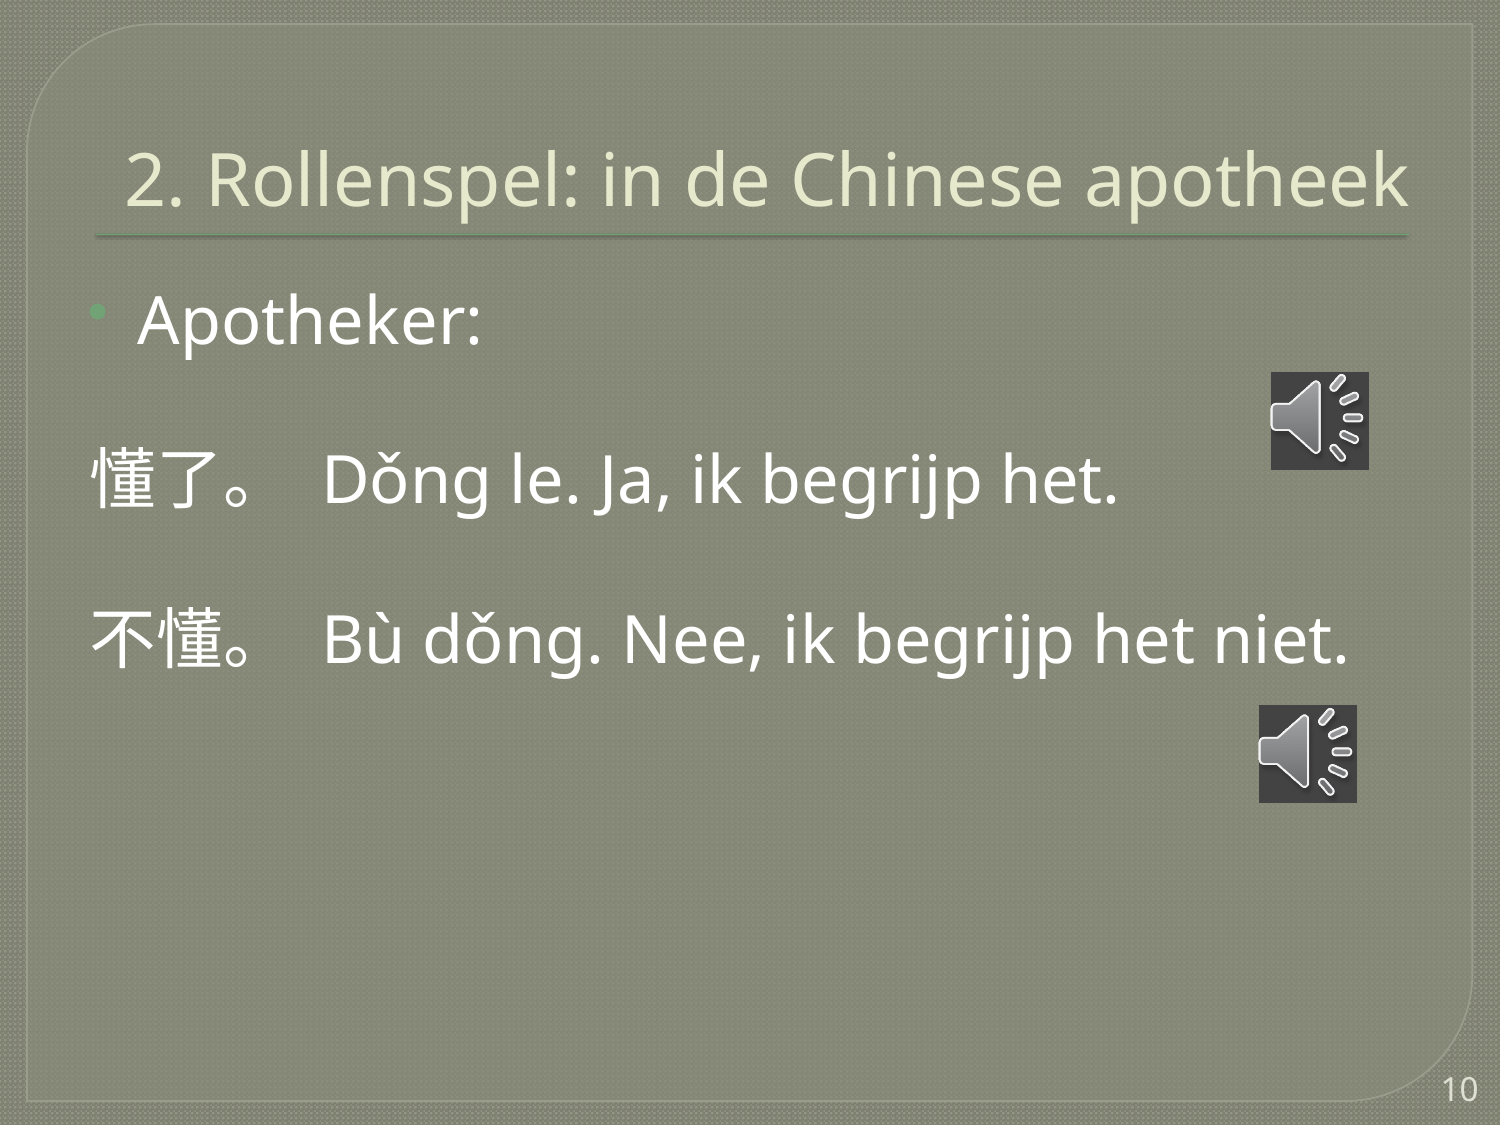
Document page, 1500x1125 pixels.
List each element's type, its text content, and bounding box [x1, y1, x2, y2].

title 2. Rollenspel: in de Chinese apotheek [75, 41, 1425, 230]
picture [1257, 703, 1359, 805]
picture [1269, 370, 1370, 471]
list Apotheker: 懂了。 Dǒng le. Ja, ik begrijp het. 不懂。 Bù dǒng. Nee, ik begrijp het niet. [75, 270, 1425, 1013]
slide_number 10 [1417, 1068, 1494, 1114]
